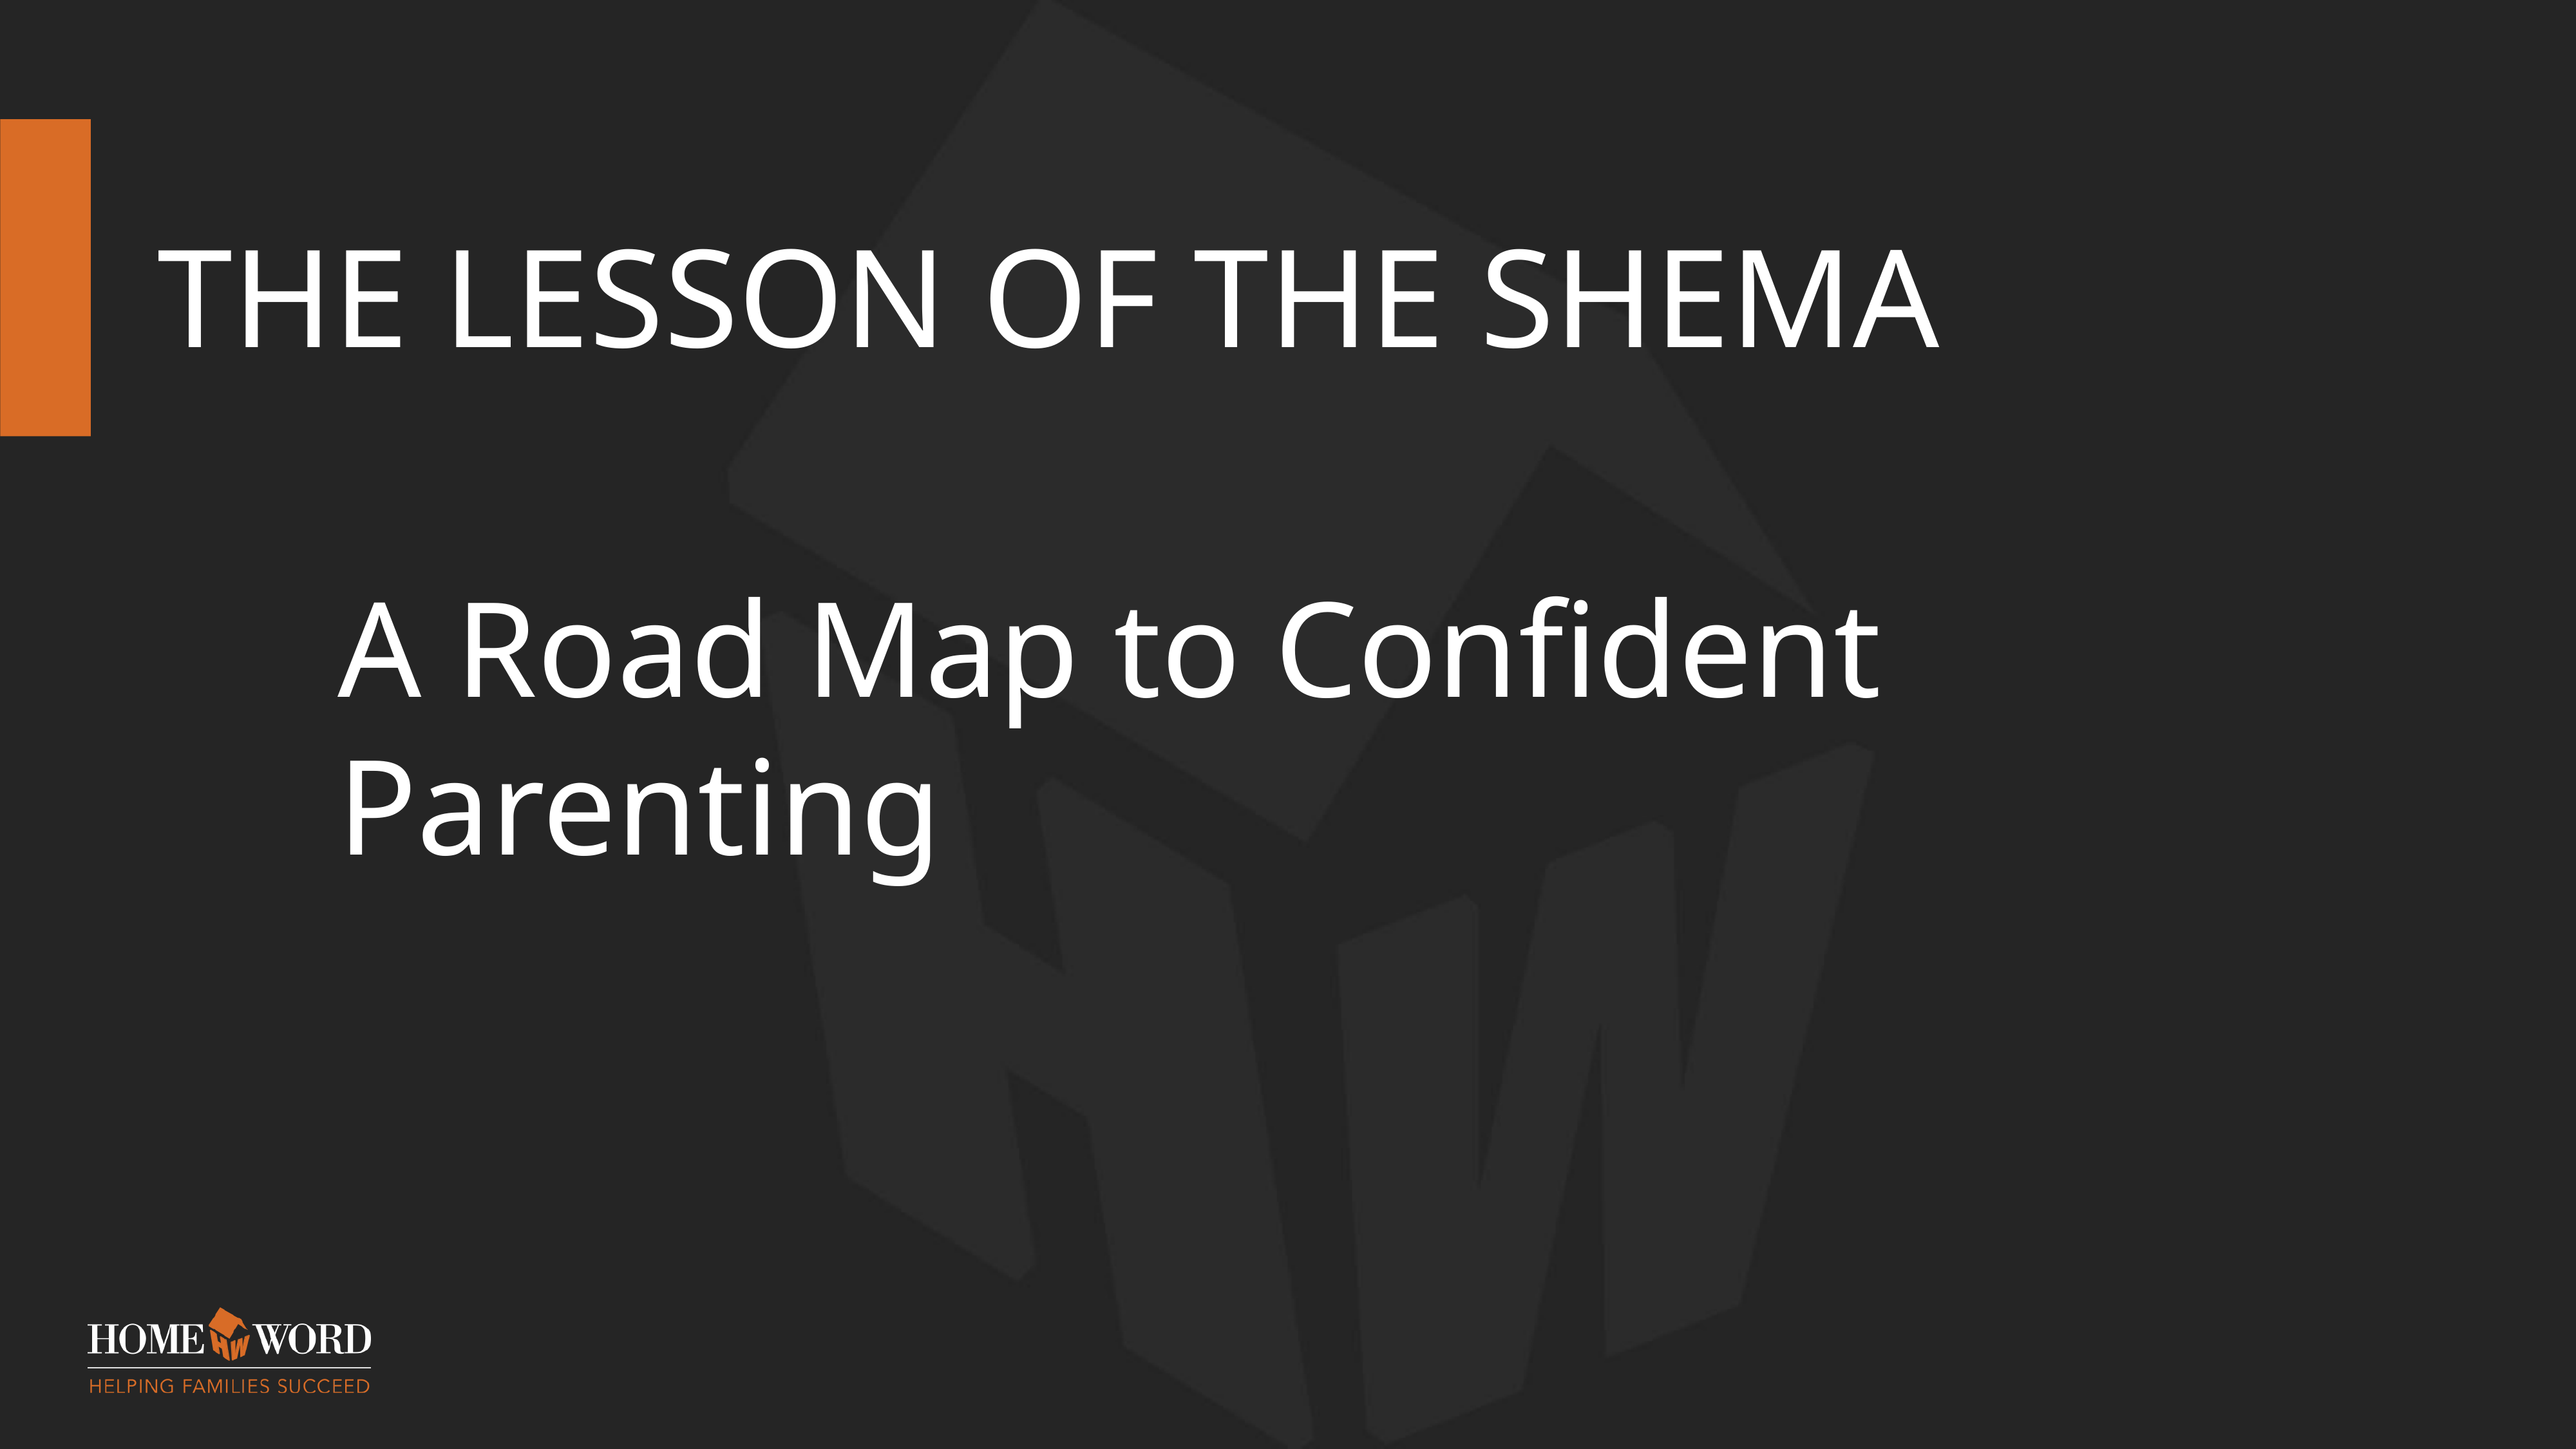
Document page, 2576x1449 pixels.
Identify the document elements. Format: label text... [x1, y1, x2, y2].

picture [0, 0, 2576, 1449]
title The Lesson of the Shema [151, 120, 2295, 466]
text_box A Road Map to Confident Parenting [332, 560, 2039, 1230]
